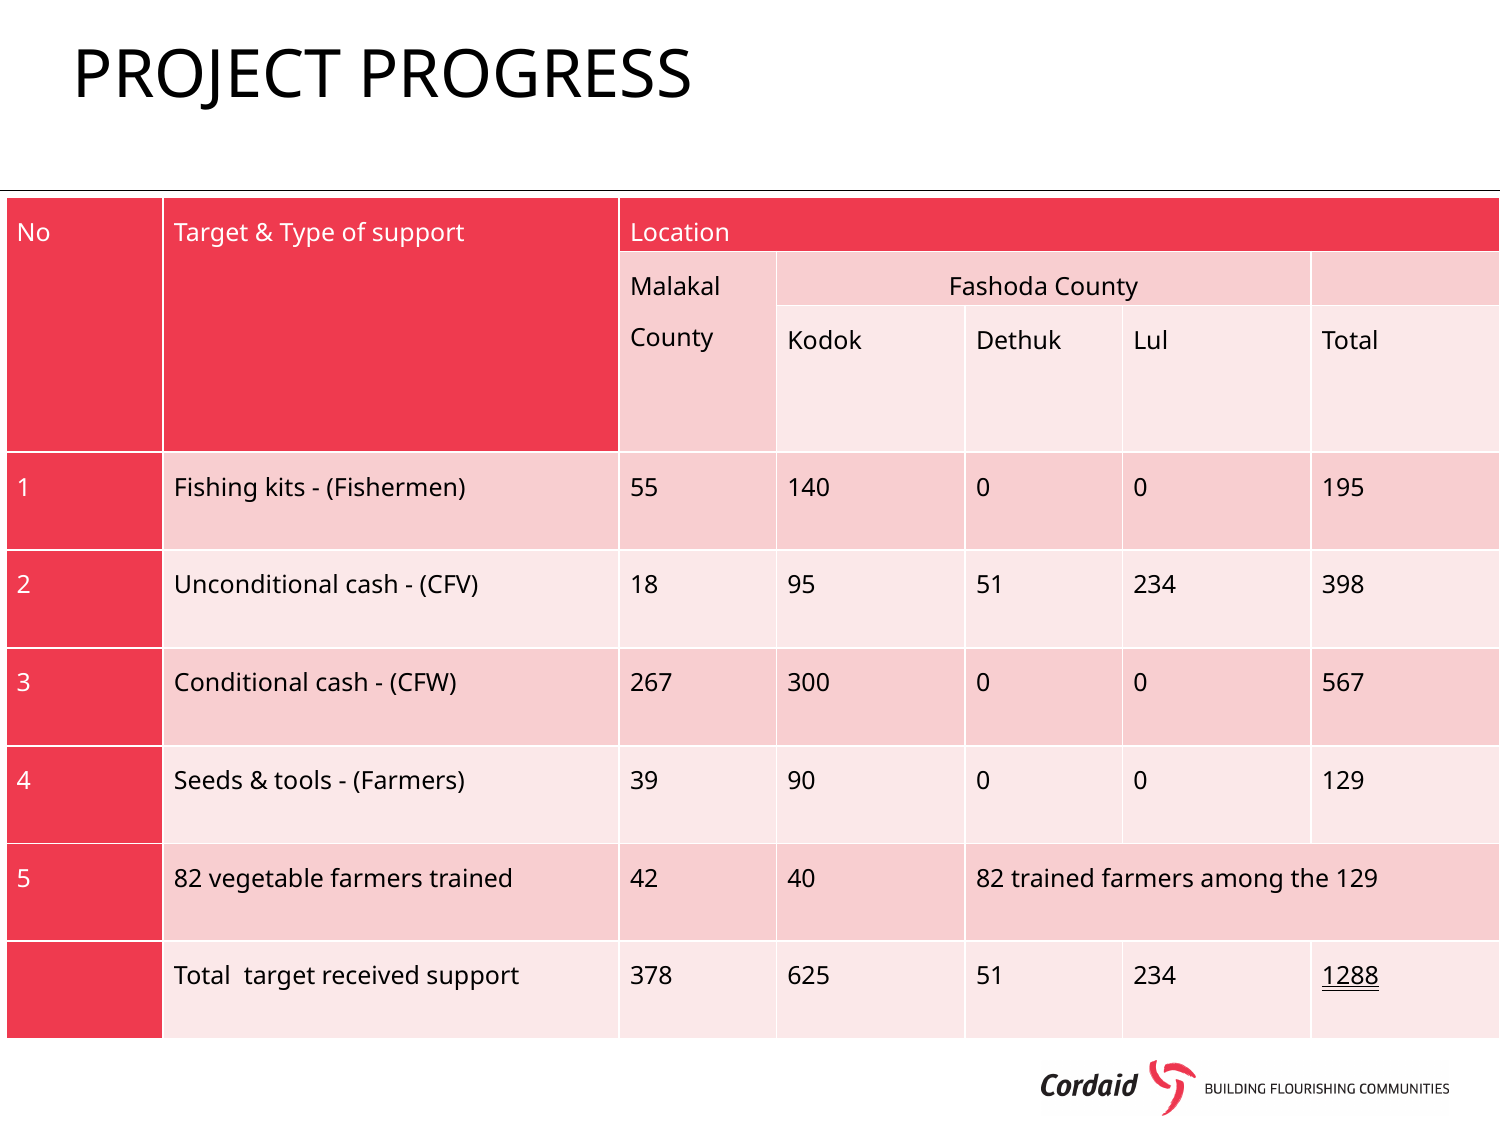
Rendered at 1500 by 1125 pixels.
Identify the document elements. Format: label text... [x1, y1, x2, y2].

title Project Progress [57, 23, 1417, 185]
picture [0, 192, 1500, 1125]
